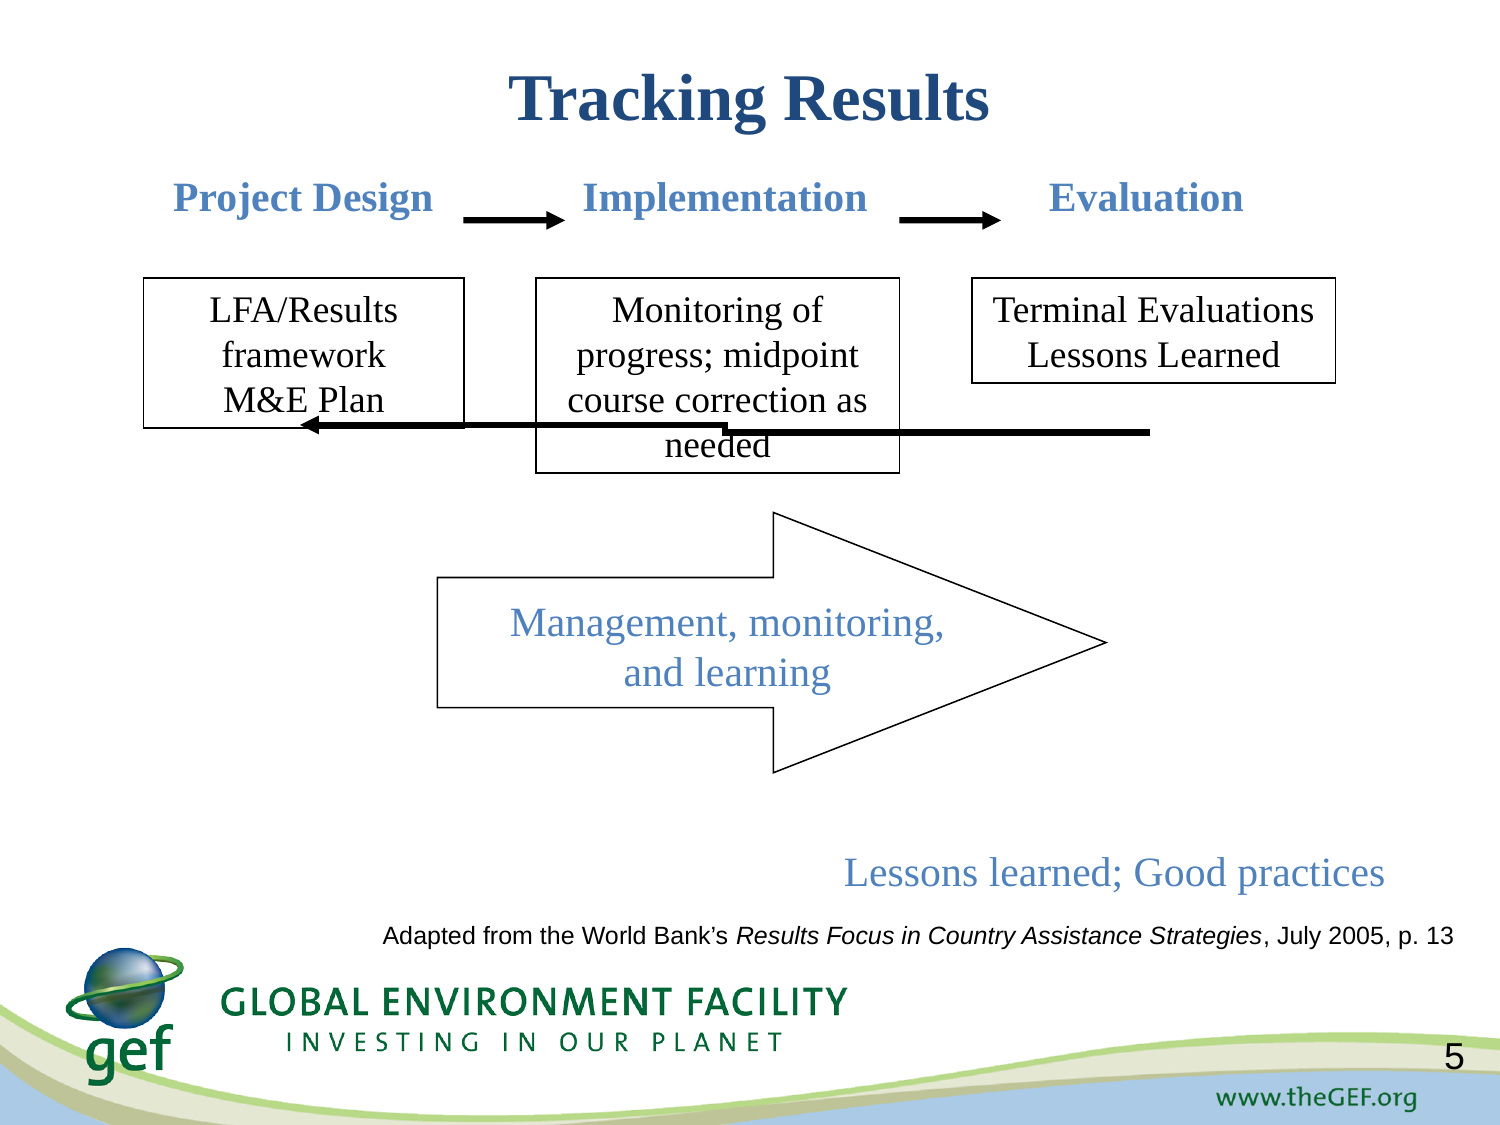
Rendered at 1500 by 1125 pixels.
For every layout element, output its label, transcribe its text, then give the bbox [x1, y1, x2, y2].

text_box Monitoring of progress; midpoint course correction as needed [734, 278, 900, 429]
text_box Monitoring of progress; midpoint course correction as needed [536, 428, 715, 473]
text_box [968, 588, 1107, 697]
text_box [437, 577, 715, 708]
text_box [463, 214, 566, 227]
text_box Implementation [734, 162, 929, 228]
text_box Evaluation [943, 162, 1350, 228]
text_box [734, 512, 964, 587]
text_box LFA/Results framework M&E Plan [143, 278, 465, 428]
text_box Monitoring of progress; midpoint course correction as needed [536, 278, 715, 422]
text_box Management, monitoring, and learning [487, 587, 715, 703]
text_box Project Design [99, 162, 507, 228]
slide_number 5 [1417, 1012, 1500, 1095]
text_box Lessons learned; Good practices [828, 837, 1401, 903]
title Tracking Results [74, 0, 1426, 188]
picture [0, 920, 1500, 1125]
text_box Management, monitoring, and learning [734, 587, 968, 703]
text_box Monitoring of progress; midpoint course correction as needed [734, 436, 900, 473]
text_box Implementation [521, 162, 715, 228]
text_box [720, 3, 729, 854]
text_box Adapted from the World Bank’s Results Focus in Country Assistance Strategies, July 2005, p. 13 [360, 912, 1470, 958]
text_box [899, 214, 1002, 227]
text_box Terminal Evaluations Lessons Learned [972, 278, 1336, 383]
text_box [734, 703, 952, 773]
